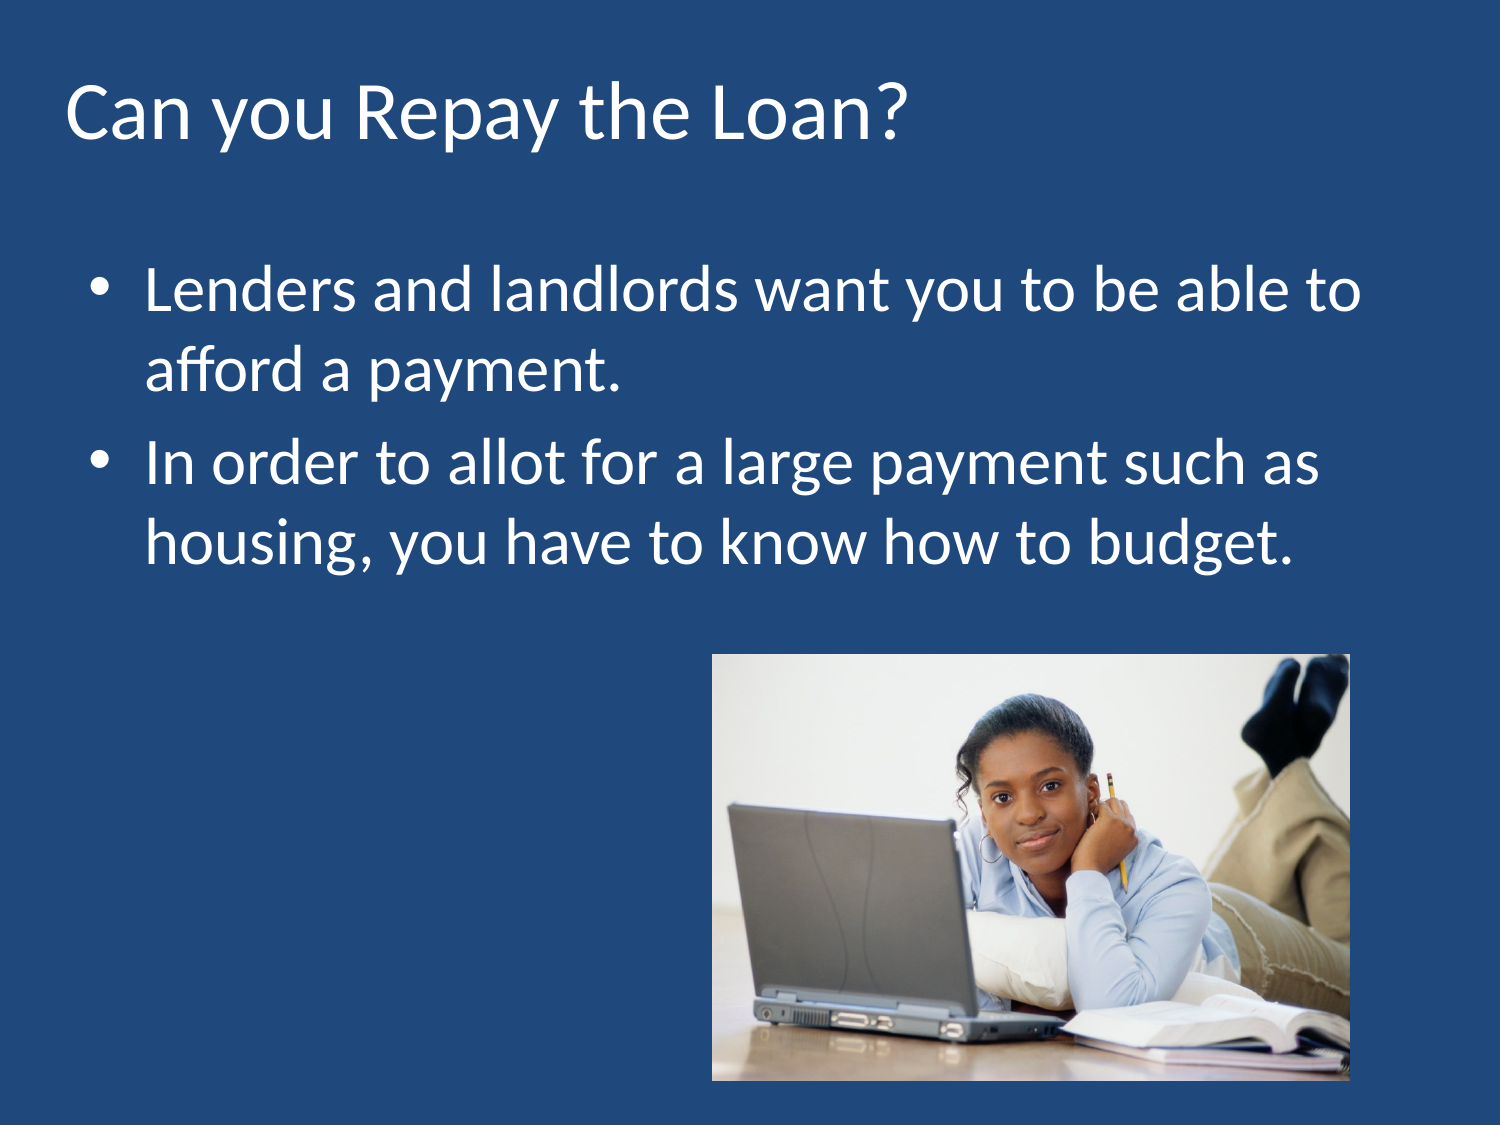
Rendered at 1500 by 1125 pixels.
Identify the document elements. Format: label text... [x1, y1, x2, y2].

text_box Can you Repay the Loan? [49, 12, 1463, 200]
text_box Lenders and landlords want you to be able to afford a payment. In order to allot for a large payment such as housing, you have to know how to budget. [73, 237, 1475, 868]
picture [712, 654, 1351, 1081]
